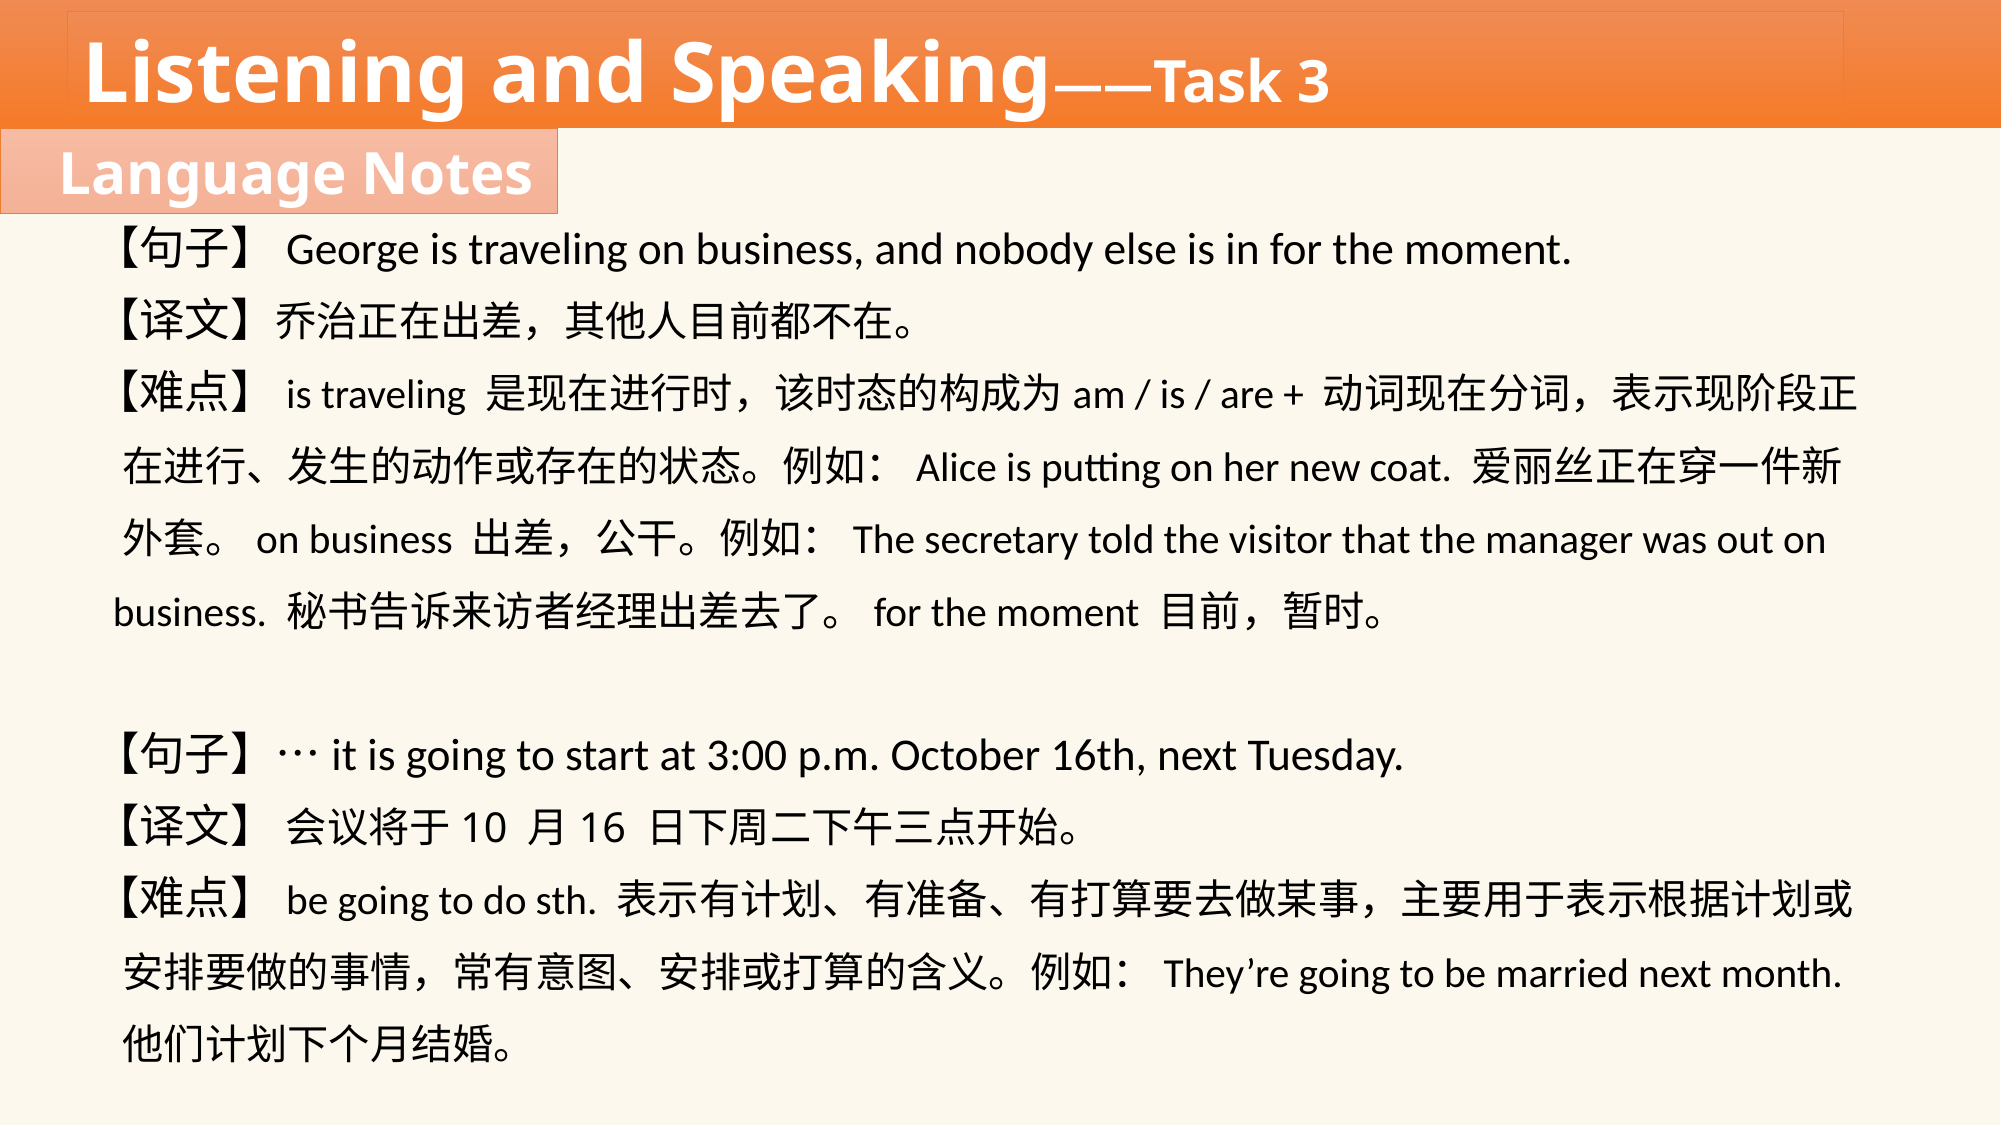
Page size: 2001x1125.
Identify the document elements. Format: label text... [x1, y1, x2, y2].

text_box Language Notes [0, 128, 558, 214]
list 【句子】George is traveling on business, and nobody else is in for the moment. 【译文】乔治正在出差，其他人目前都不在。 【难点】is traveling 是现在进行时，该时态的构成为am / is / are + 动词现在分词，表示现阶段正 在进行、发生的动作或存在的状态。例如：Alice is putting on her new coat. 爱丽丝正在穿一件新 外套。on business 出差，公干。例如：The secretary told the visitor that the manager was out on business. 秘书告诉来访者经理出差去了。for the moment 目前，暂时。 【句子】…it is going to start at 3:00 p.m. October 16th, next Tuesday. 【译文】 会议将于10 月16 日下周二下午三点开始。 【难点】be going to do sth. 表示有计划、有准备、有打算要去做某事，主要用于表示根据计划或 安排要做的事情，常有意图、安排或打算的含义。例如：They’re going to be married next month. 他们计划下个月结婚。 [79, 214, 1877, 1094]
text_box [0, 0, 2000, 128]
